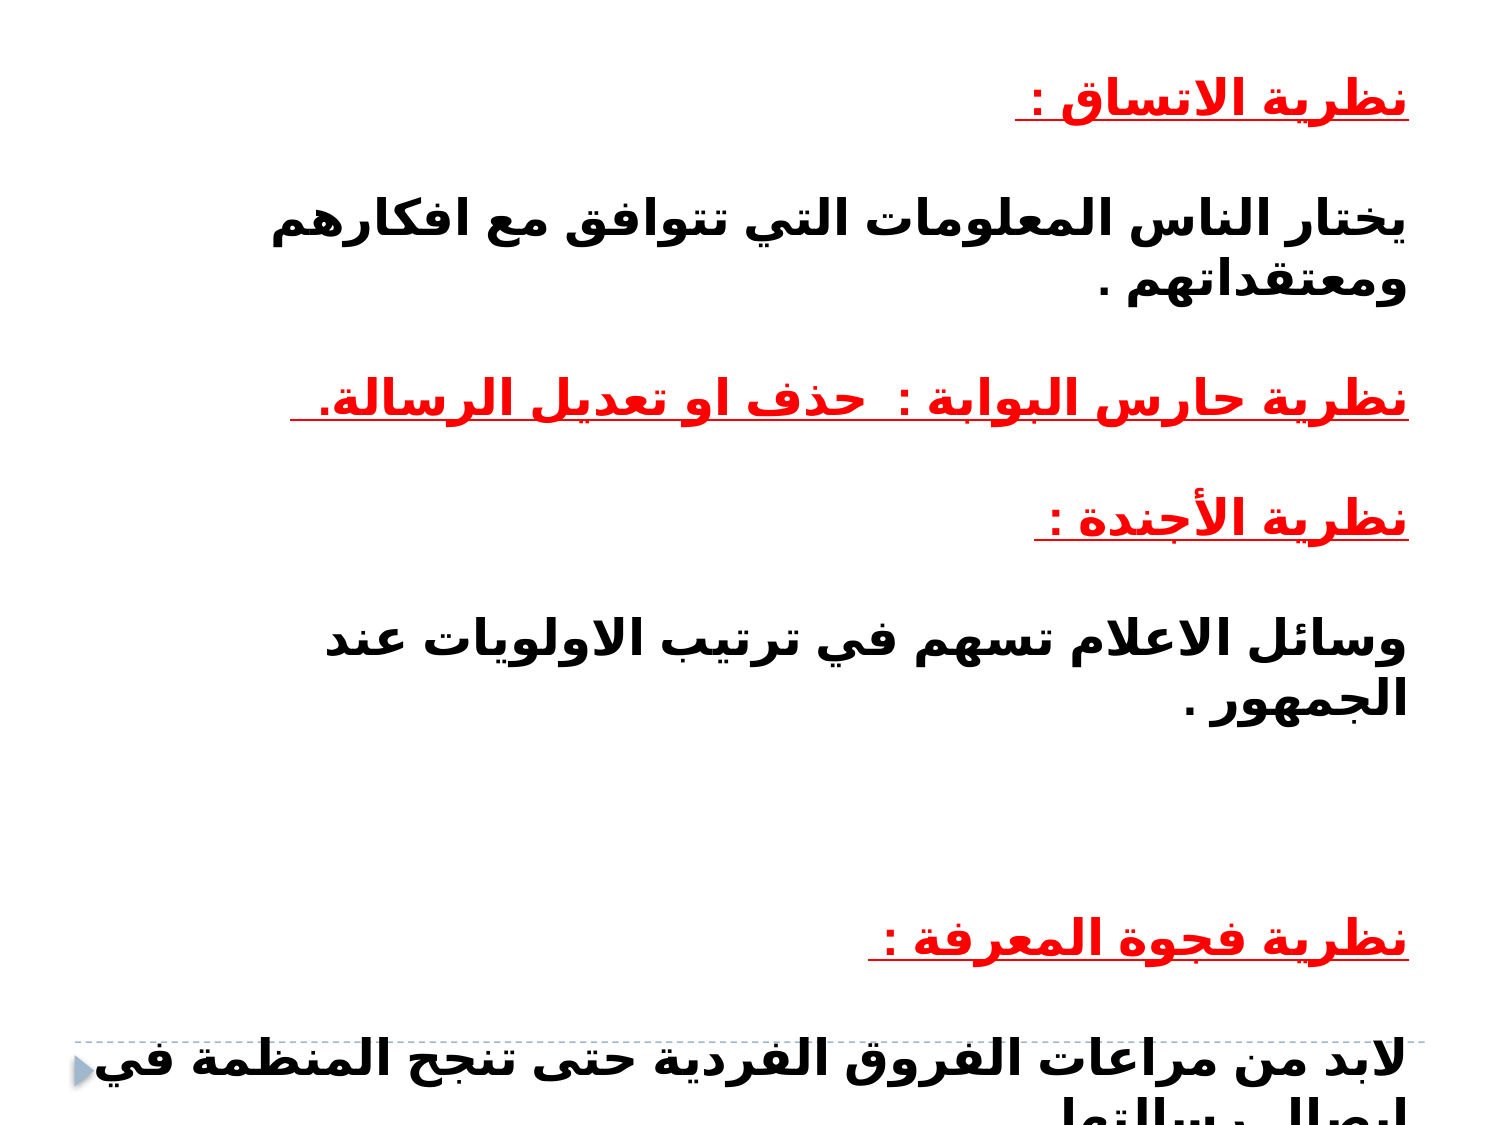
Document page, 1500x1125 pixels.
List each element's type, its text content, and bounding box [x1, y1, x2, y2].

text_box نظرية الاتساق : يختار الناس المعلومات التي تتوافق مع افكارهم ومعتقداتهم . نظرية حارس البوابة : حذف او تعديل الرسالة. نظرية الأجندة : وسائل الاعلام تسهم في ترتيب الاولويات عند الجمهور . نظرية فجوة المعرفة : لابد من مراعات الفروق الفردية حتى تنجح المنظمة في ايصال رسالتها . [70, 58, 1424, 1125]
